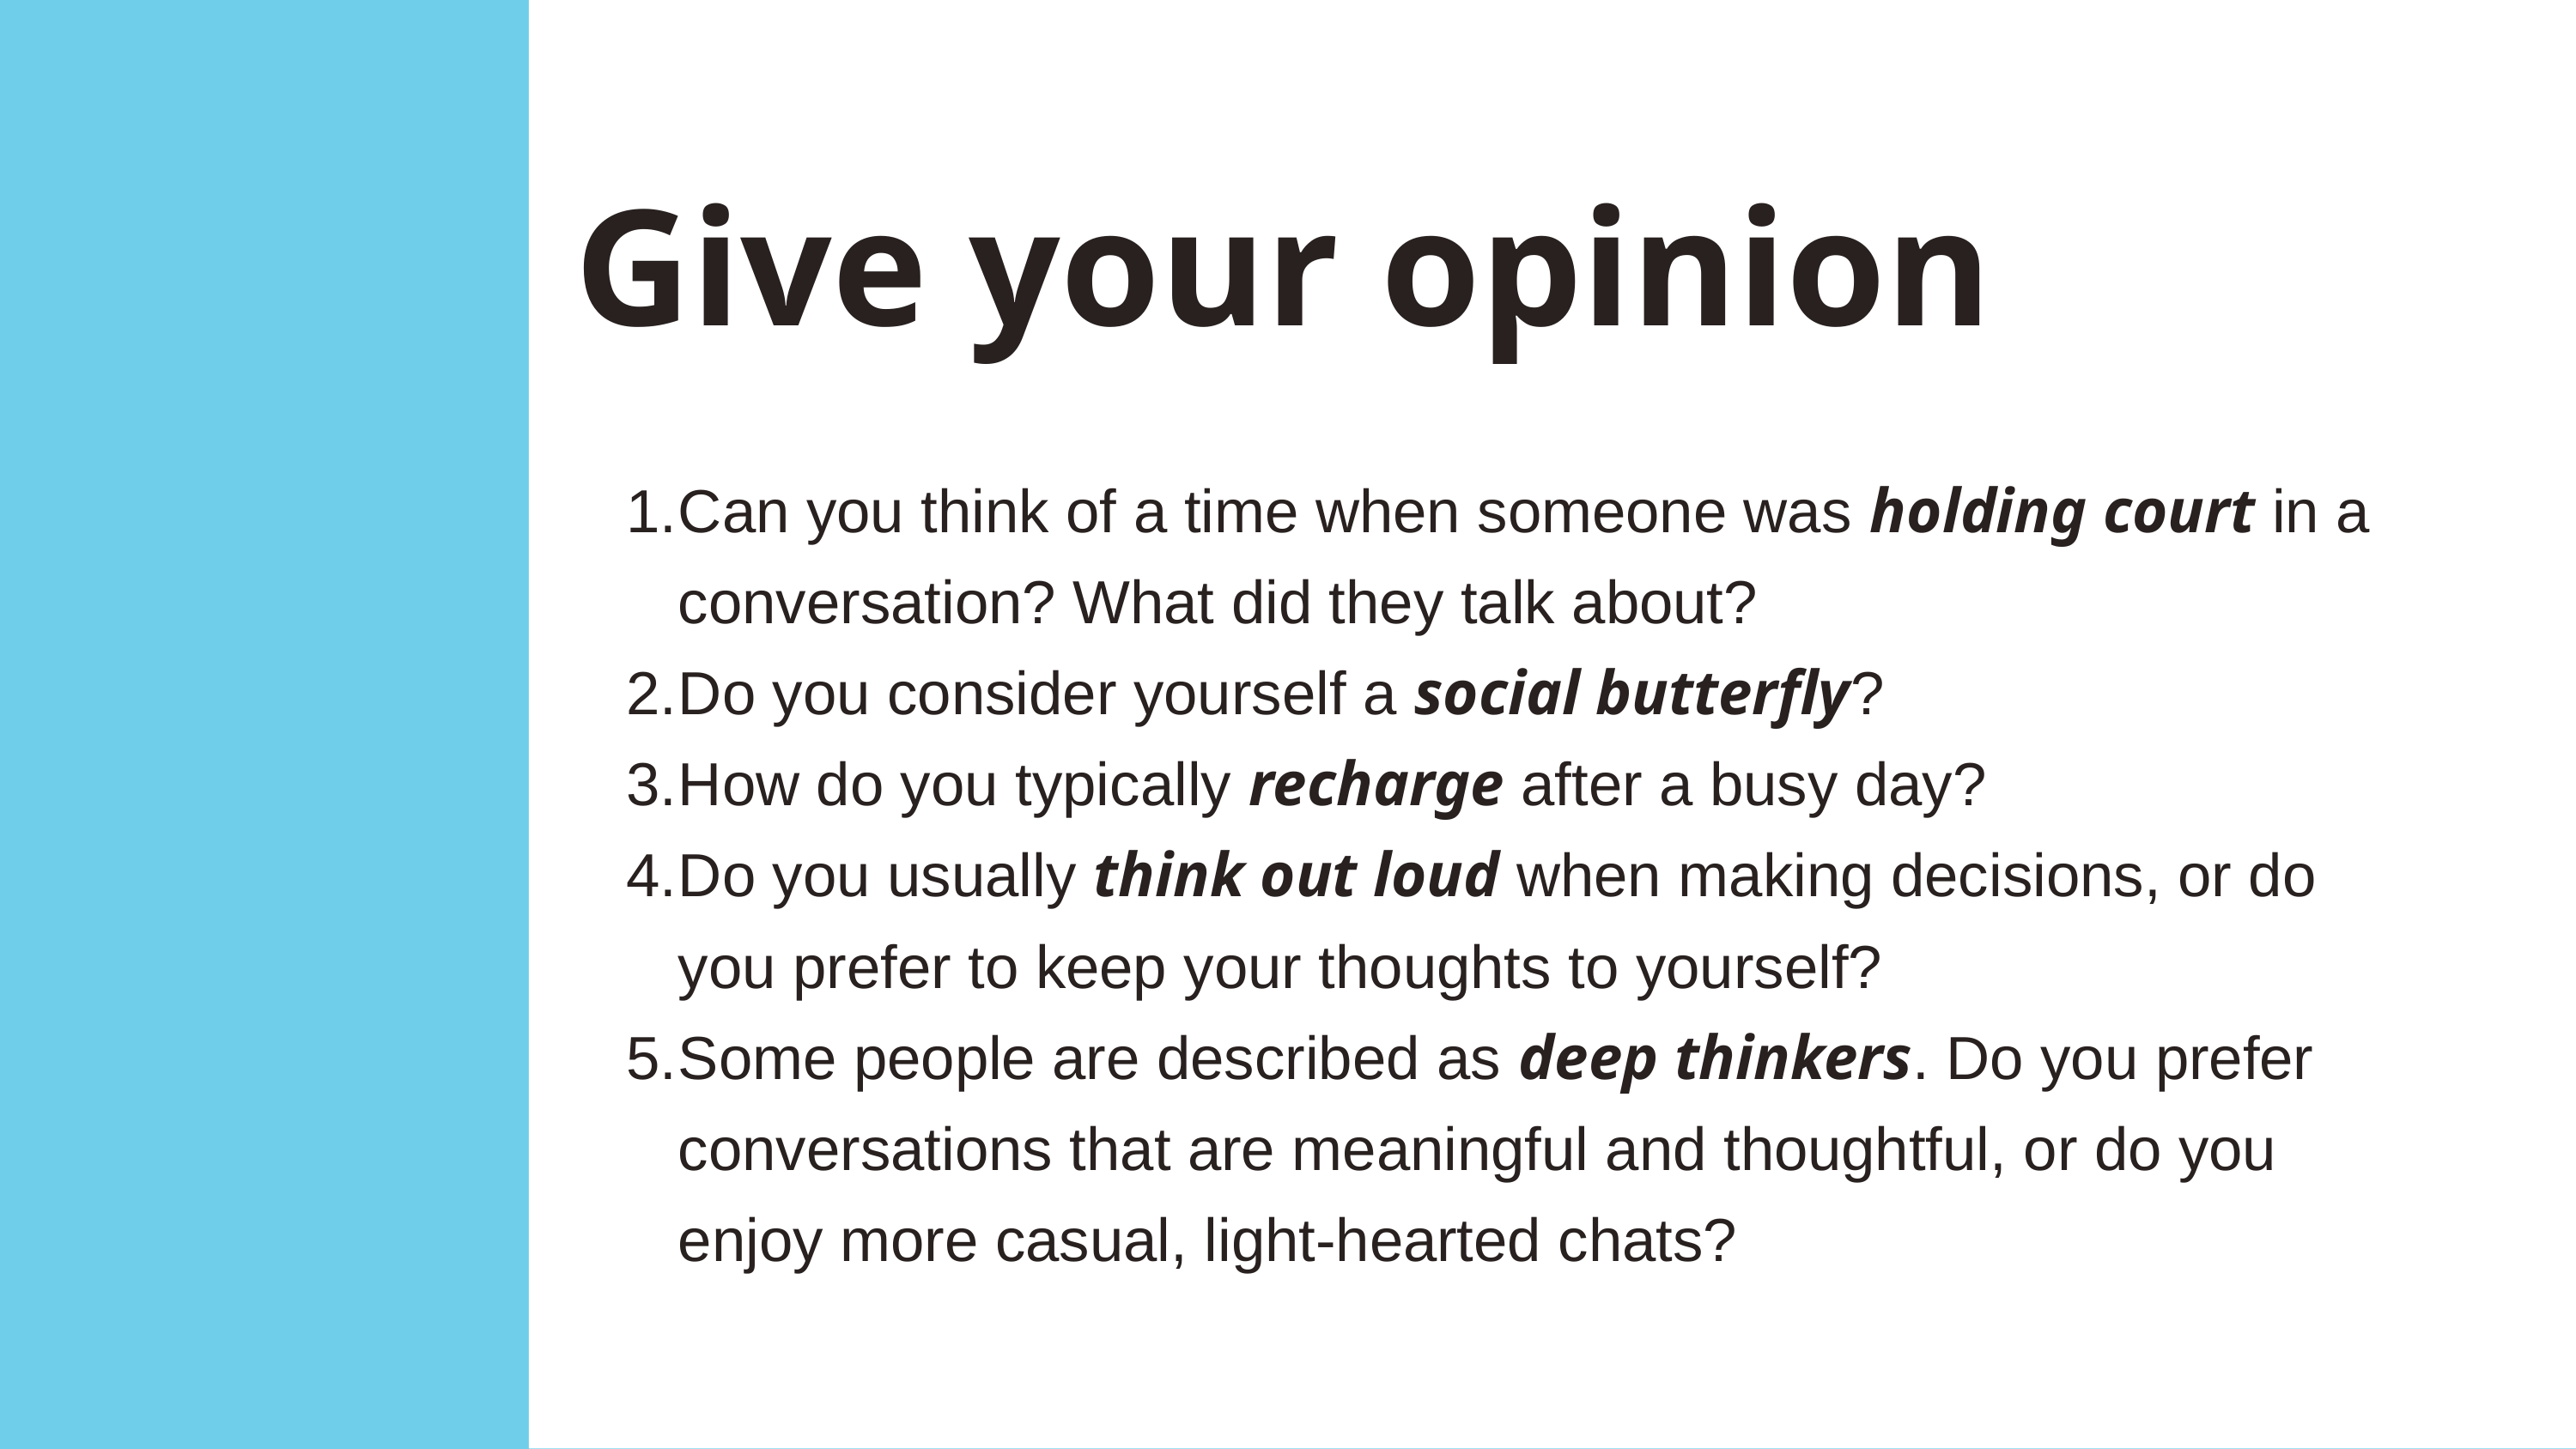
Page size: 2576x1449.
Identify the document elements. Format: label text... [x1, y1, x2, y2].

text_box Give your opinion [574, 132, 2432, 358]
text_box Can you think of a time when someone was holding court in a conversation? What did they talk about? Do you consider yourself a social butterfly? How do you typically recharge after a busy day? Do you usually think out loud when making decisions, or do you prefer to keep your thoughts to yourself? Some people are described as deep thinkers. Do you prefer conversations that are meaningful and thoughtful, or do you enjoy more casual, light-hearted chats? [574, 452, 2432, 1274]
text_box [528, 0, 2576, 1449]
